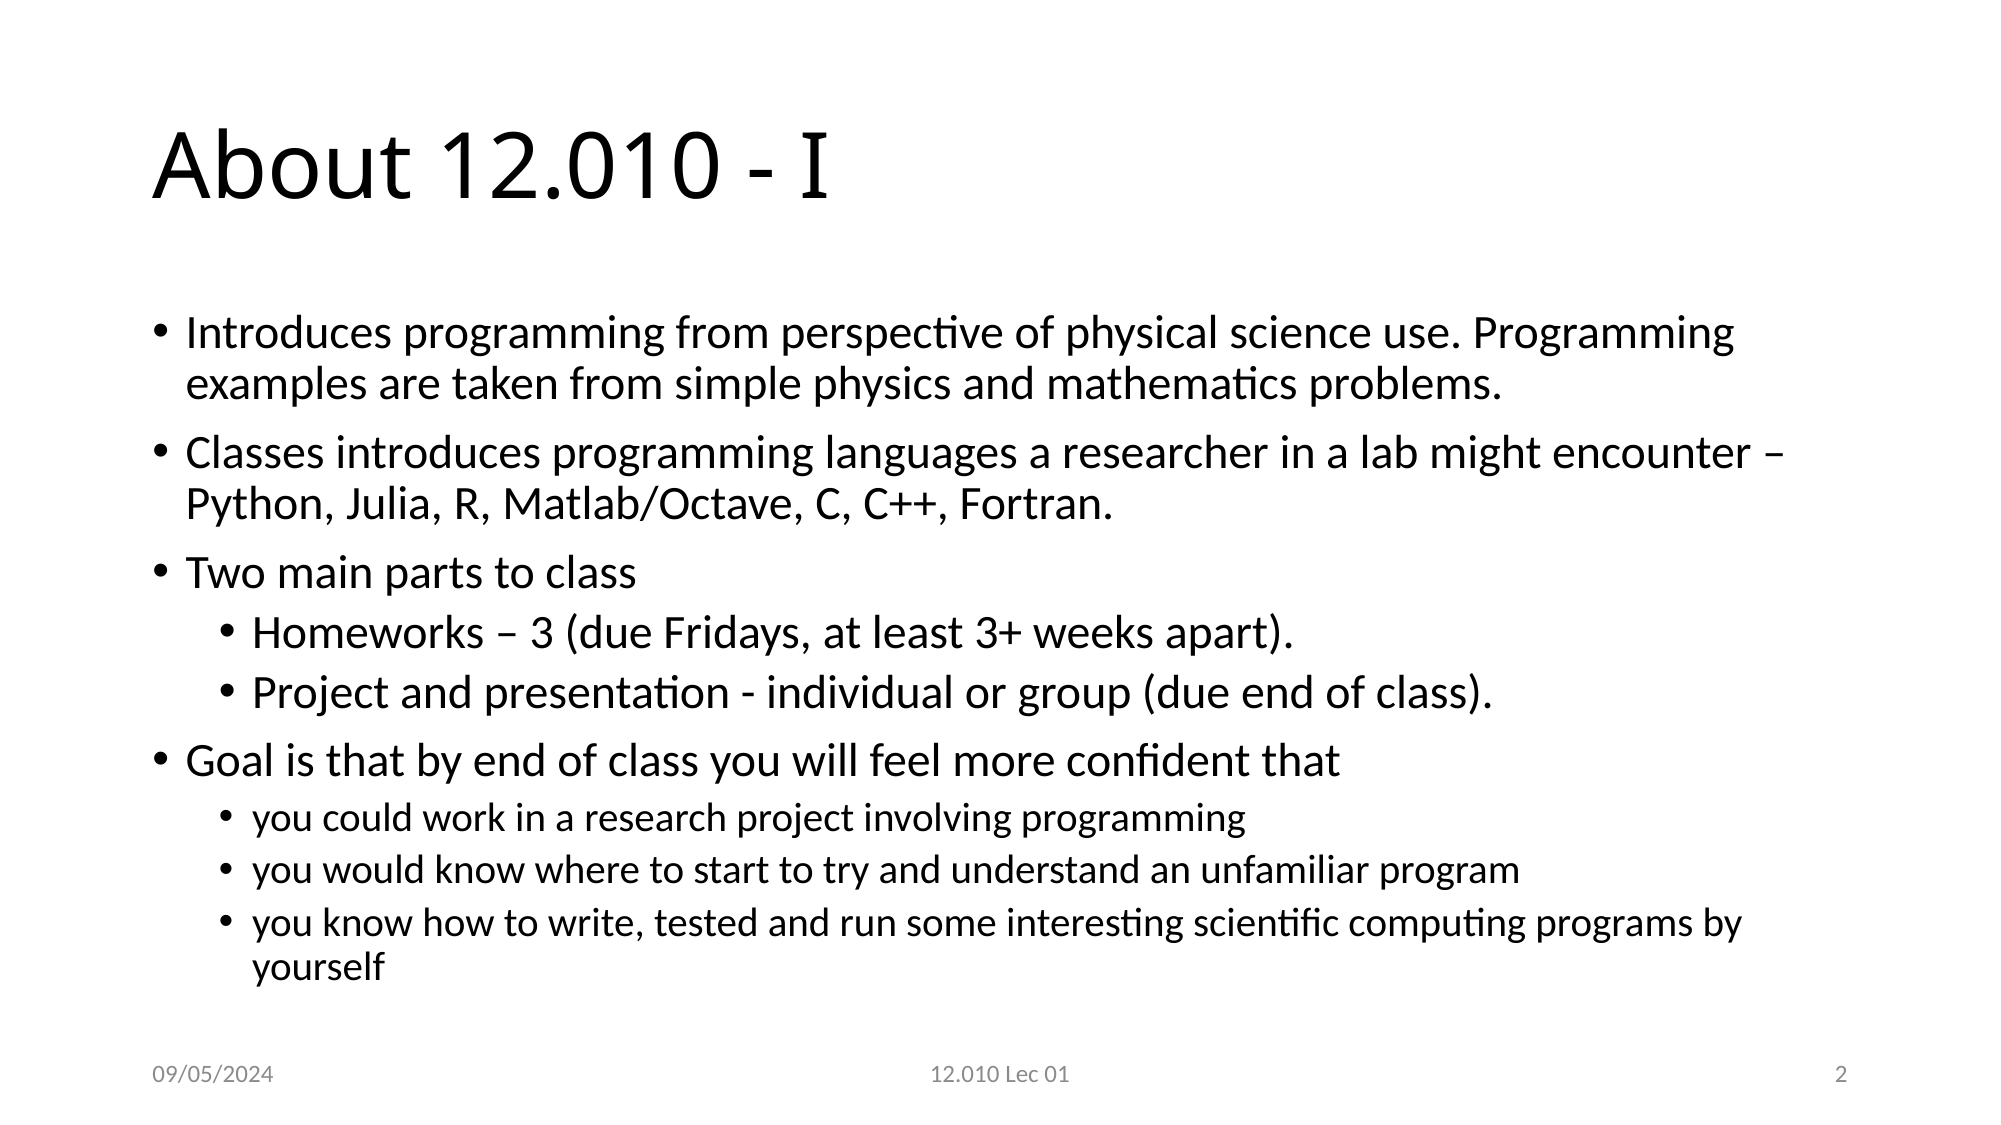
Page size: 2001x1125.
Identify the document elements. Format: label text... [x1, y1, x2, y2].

list Introduces programming from perspective of physical science use. Programming examples are taken from simple physics and mathematics problems. Classes introduces programming languages a researcher in a lab might encounter – Python, Julia, R, Matlab/Octave, C, C++, Fortran. Two main parts to class Homeworks – 3 (due Fridays, at least 3+ weeks apart). Project and presentation - individual or group (due end of class). Goal is that by end of class you will feel more confident that you could work in a research project involving programming you would know where to start to try and understand an unfamiliar program you know how to write, tested and run some interesting scientific computing programs by yourself [137, 299, 1863, 1014]
title About 12.010 - I [137, 59, 1863, 278]
slide_number 2 [1412, 1042, 1863, 1103]
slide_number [137, 1042, 588, 1103]
footer 12.010 Lec 01 [662, 1042, 1338, 1103]
